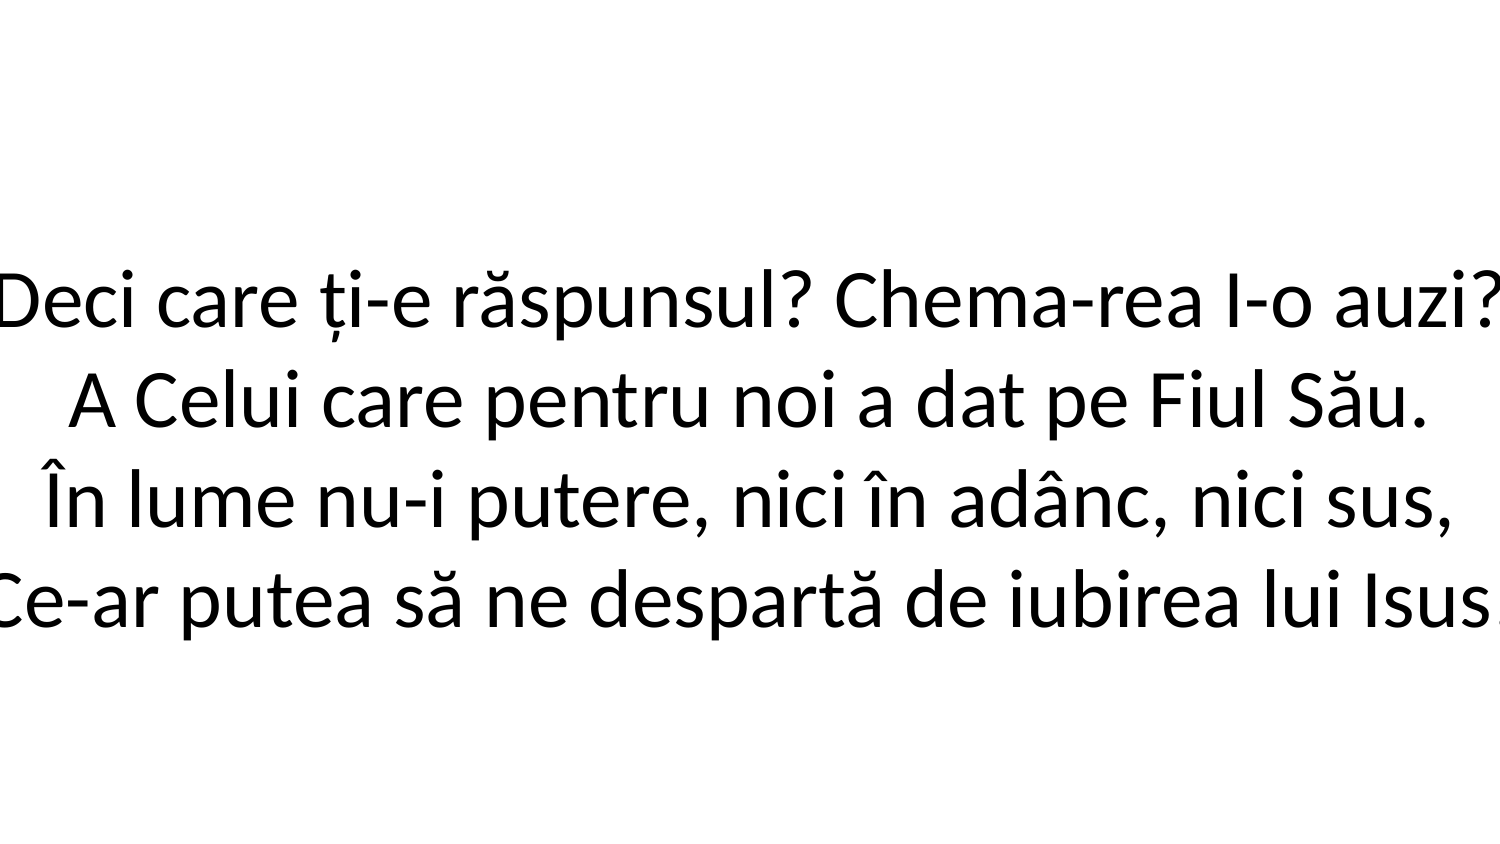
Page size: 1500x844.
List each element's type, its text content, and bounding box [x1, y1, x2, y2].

text_box Deci care ți-e răspunsul? Chema-rea I-o auzi? A Celui care pentru noi a dat pe Fiul Său. În lume nu-i putere, nici în adânc, nici sus, Ce-ar putea să ne despartă de iubirea lui Isus! [0, 192, 1500, 652]
